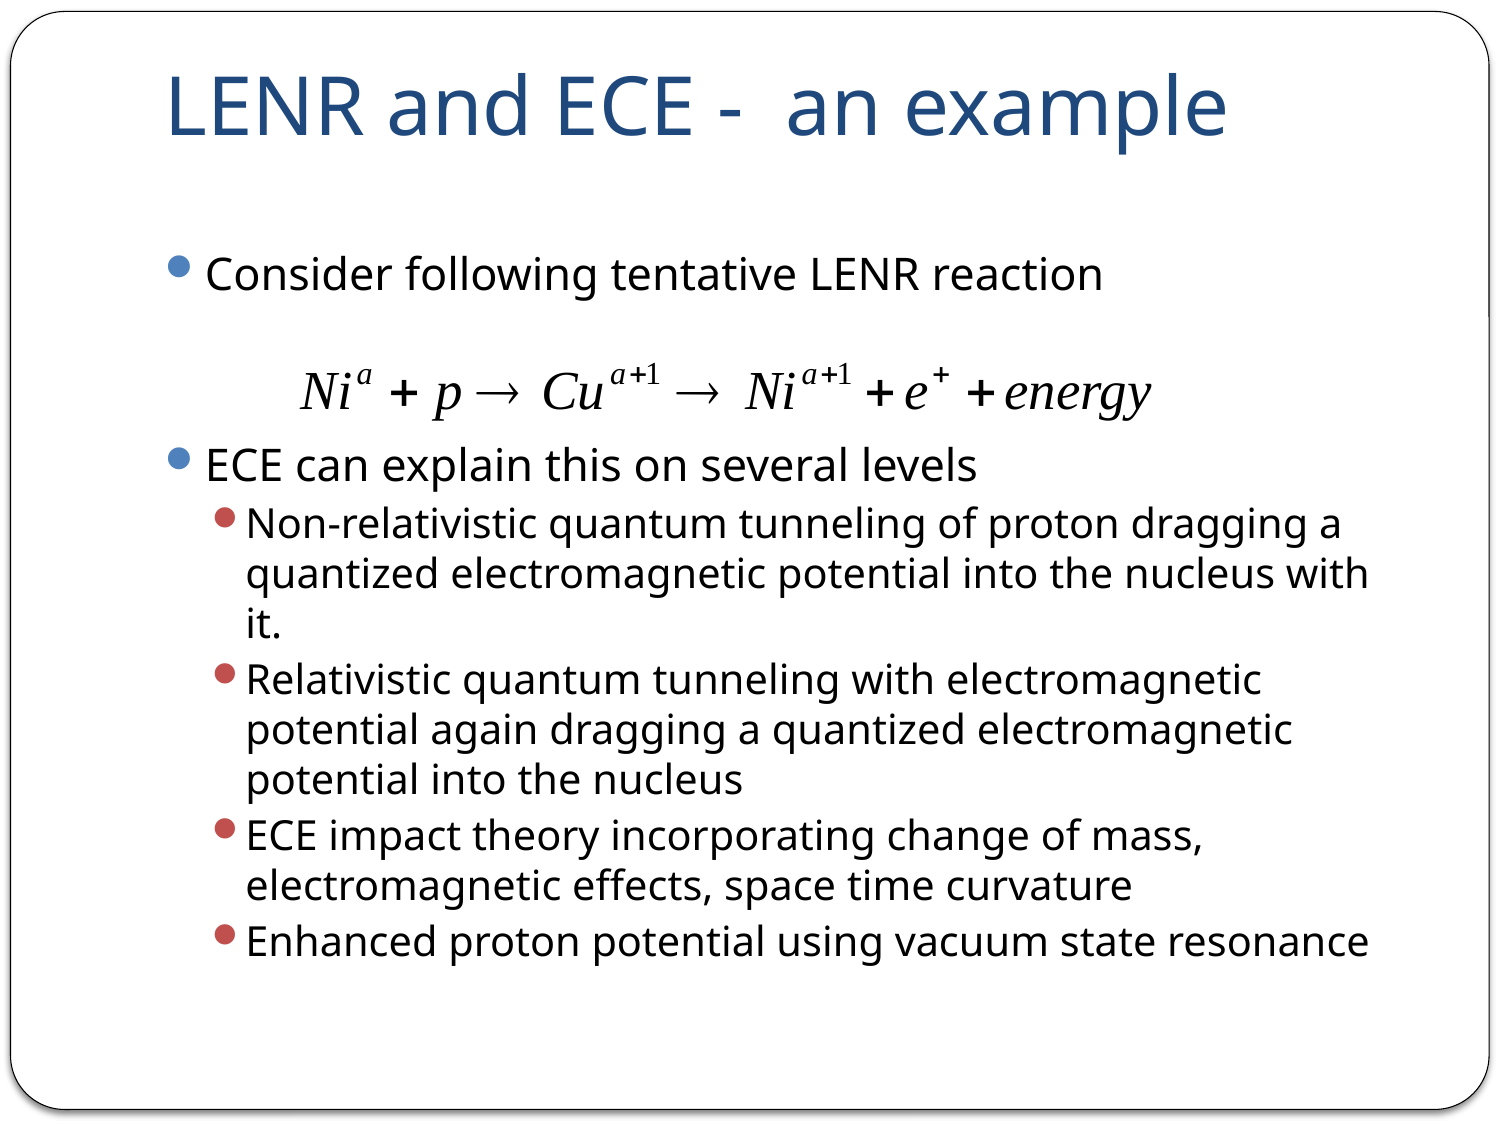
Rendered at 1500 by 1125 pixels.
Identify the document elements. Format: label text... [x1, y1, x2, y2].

list Consider following tentative LENR reaction ECE can explain this on several levels Non-relativistic quantum tunneling of proton dragging a quantized electromagnetic potential into the nucleus with it. Relativistic quantum tunneling with electromagnetic potential again dragging a quantized electromagnetic potential into the nucleus ECE impact theory incorporating change of mass, electromagnetic effects, space time curvature Enhanced proton potential using vacuum state resonance [150, 237, 1425, 988]
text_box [740, 544, 760, 581]
title LENR and ECE - an example [150, 45, 1425, 233]
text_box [289, 349, 1167, 433]
